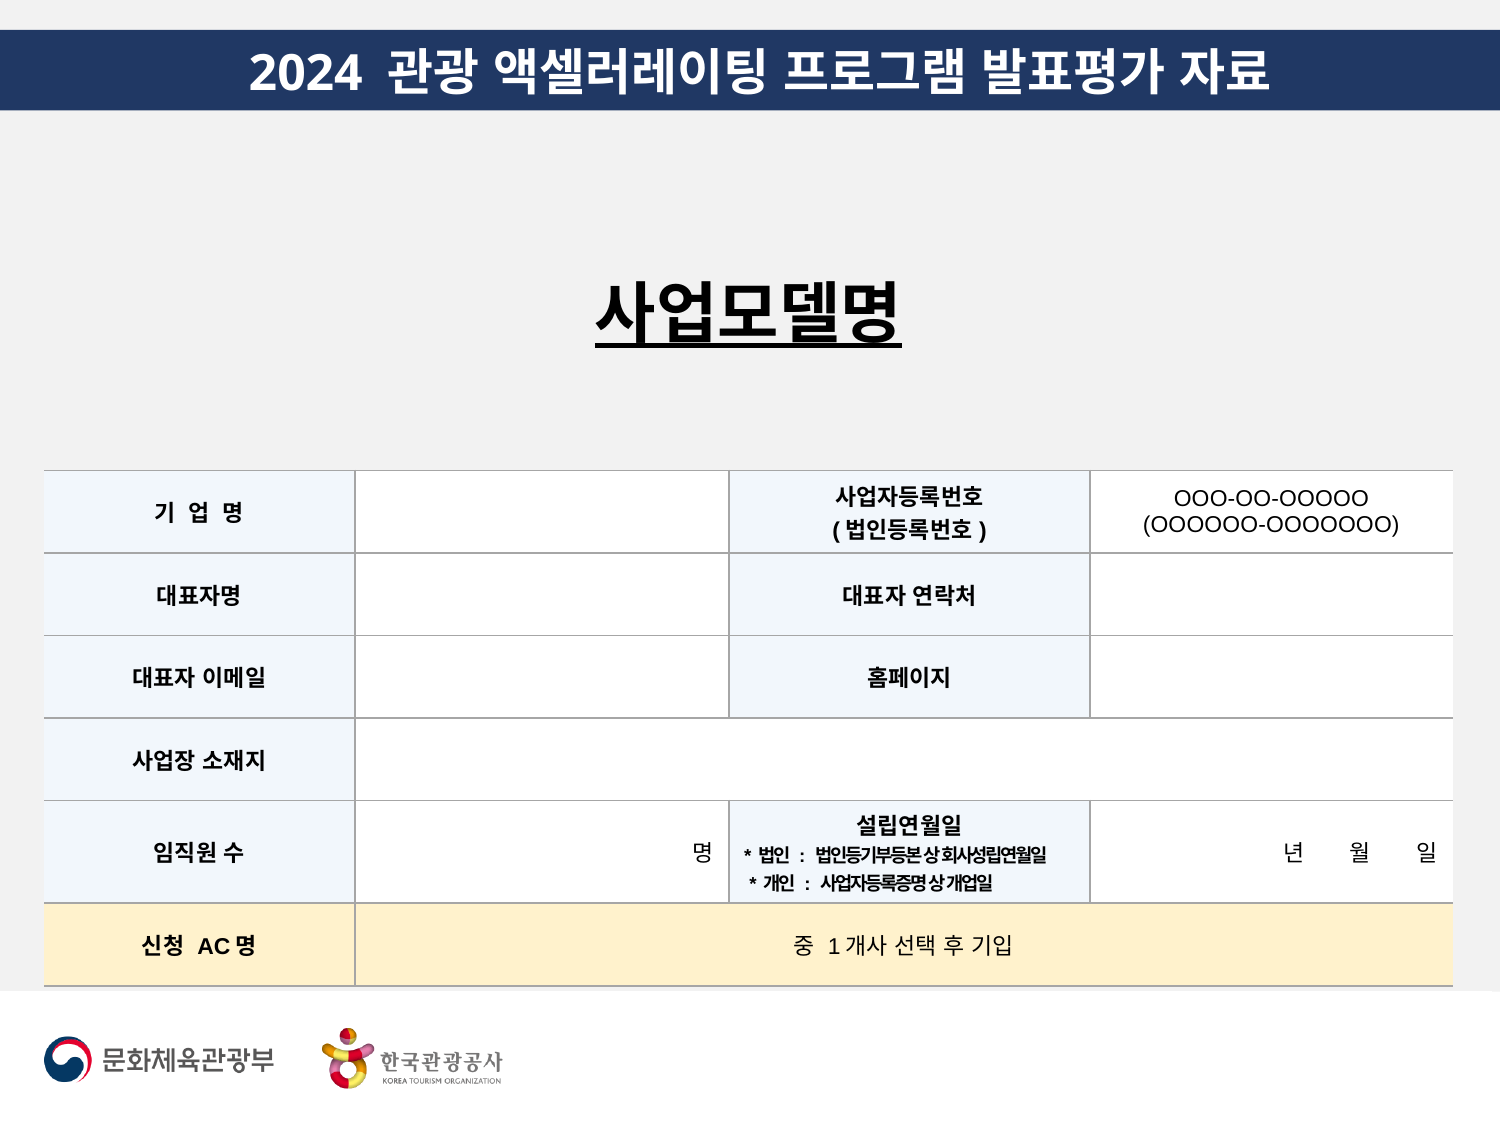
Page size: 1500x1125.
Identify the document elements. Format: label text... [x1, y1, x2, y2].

picture [0, 991, 1492, 1125]
table_header OOO-OO-OOOOO (OOOOOO-OOOOOOO) [1091, 471, 1453, 552]
table_cell [1091, 554, 1453, 635]
table_cell [1091, 636, 1453, 717]
table_cell [356, 554, 728, 635]
table_cell 명 [356, 801, 728, 902]
table_cell 임직원 수 [44, 801, 354, 902]
table_cell 대표자명 [44, 554, 354, 635]
table_cell 신청 AC명 [44, 904, 354, 985]
table_cell [356, 636, 728, 717]
text_box 사업모델명 [10, 216, 1487, 406]
table_header 사업자등록번호 (법인등록번호) [730, 471, 1089, 552]
text_box 2024 관광 액셀러레이팅 프로그램 발표평가 자료 [0, 29, 1500, 111]
table_cell 대표자 연락처 [730, 554, 1089, 635]
table_cell 사업장 소재지 [44, 719, 354, 800]
table_header 기 업 명 [44, 471, 354, 552]
table_cell 홈페이지 [730, 636, 1089, 717]
table_cell [356, 719, 1453, 800]
table_header [356, 471, 728, 552]
table_cell 중 1개사 선택 후 기입 [356, 904, 1453, 985]
table_cell 설립연월일 * 법인 : 법인등기부등본 상 회사성립연월일 * 개인 : 사업자등록증명 상 개업일 [730, 801, 1089, 902]
table_cell 대표자 이메일 [44, 636, 354, 717]
table_cell 년 월 일 [1091, 801, 1453, 902]
